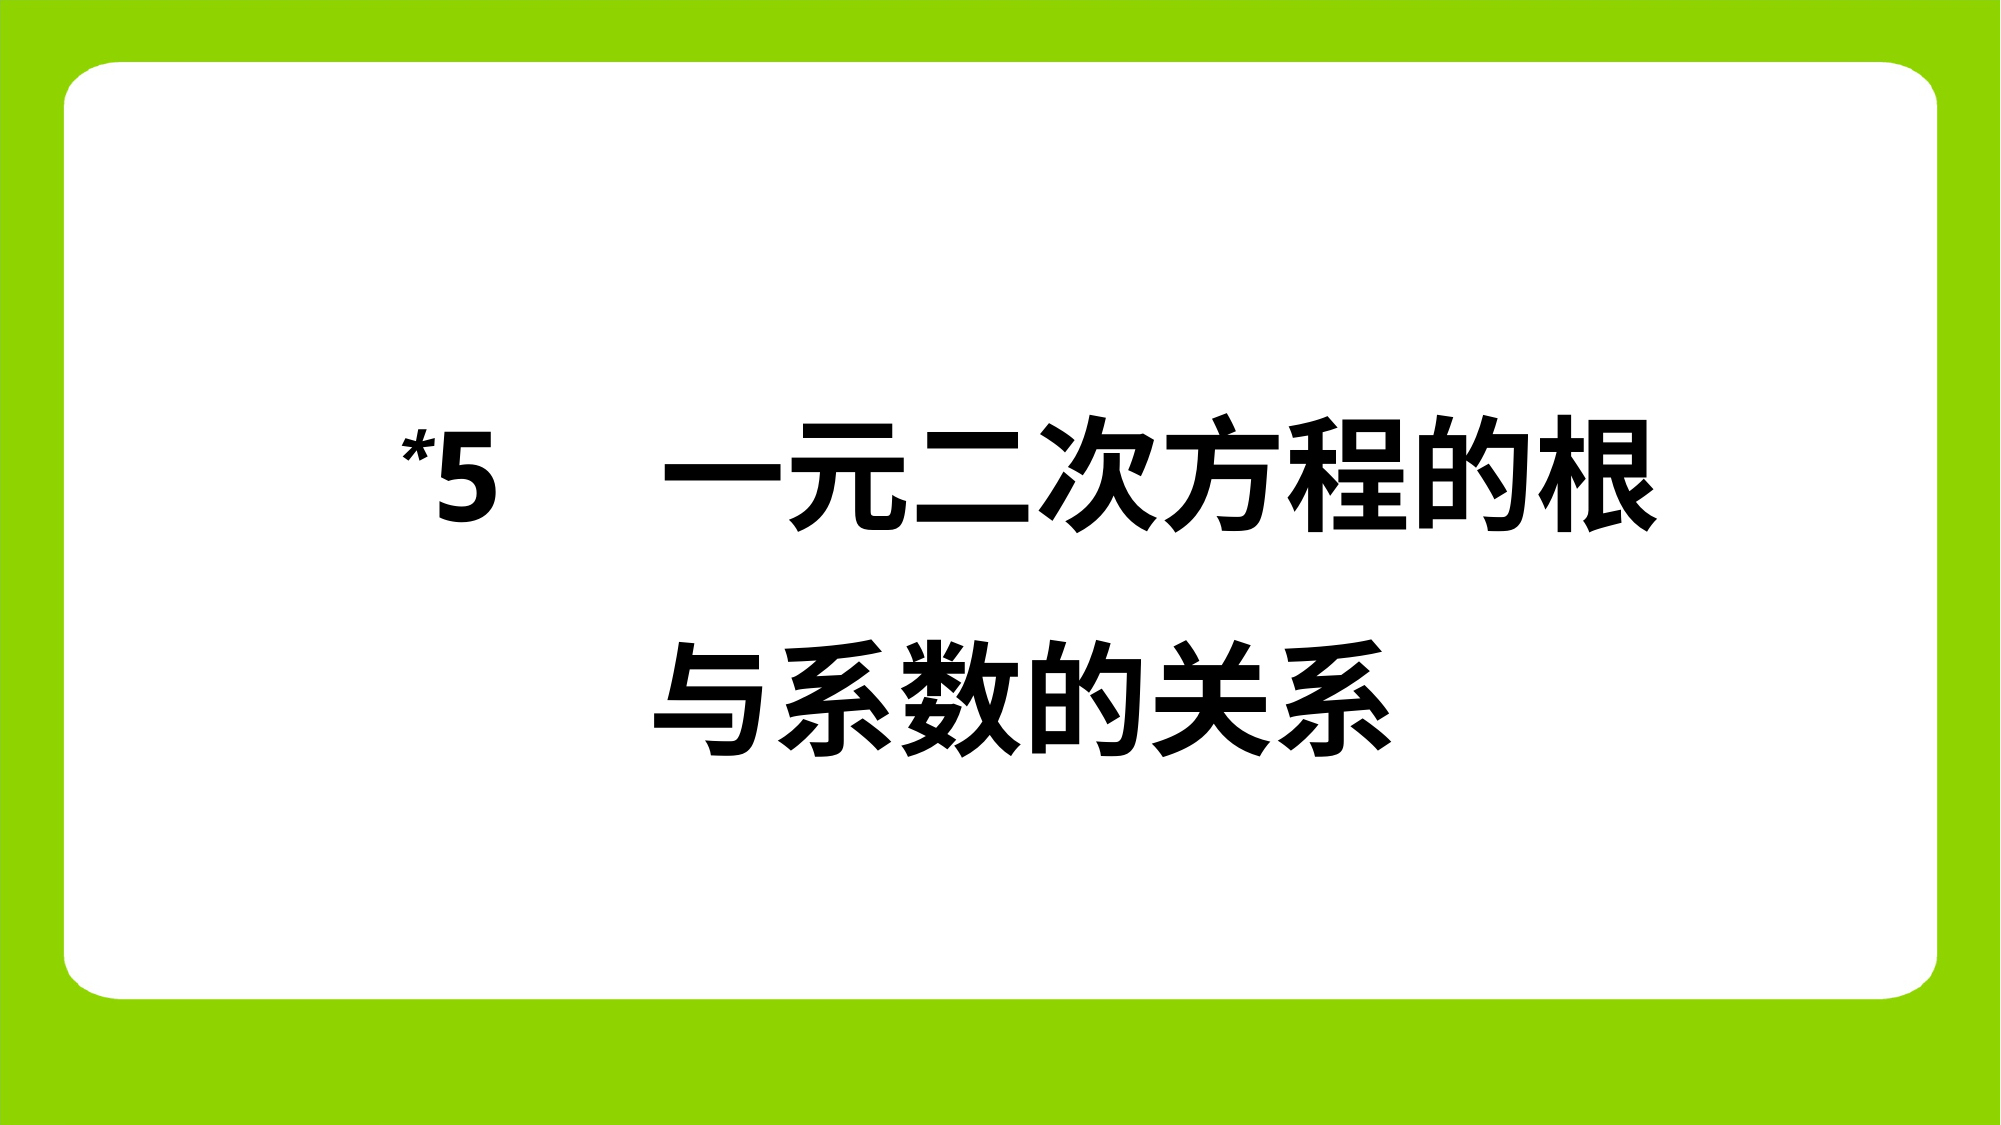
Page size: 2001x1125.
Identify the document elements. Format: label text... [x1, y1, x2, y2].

text_box *5 一元二次方程的根 与系数的关系 [326, 314, 1721, 780]
picture [0, 0, 2001, 1125]
